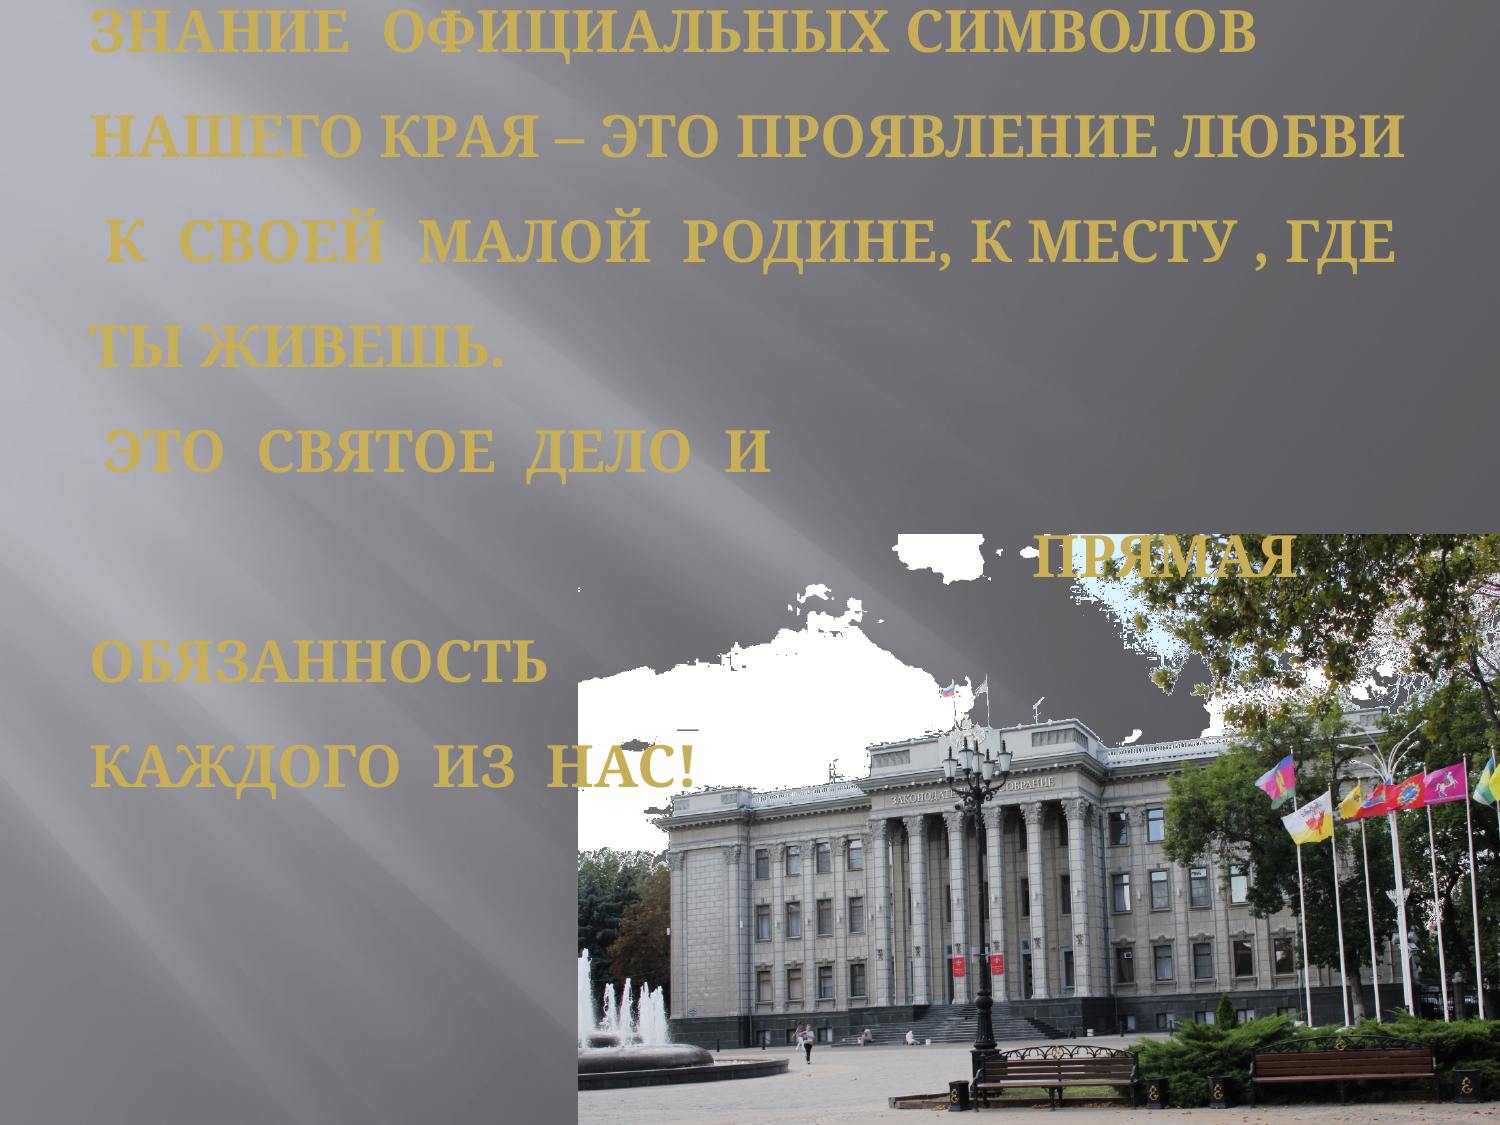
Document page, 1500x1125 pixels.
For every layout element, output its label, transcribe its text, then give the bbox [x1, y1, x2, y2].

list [578, 534, 1500, 1125]
title Знание официальных символов нашего края – это проявление любви к своей малой родине, к месту , где ты живешь. Это святое дело и прямая обязанность каждого из нас! [75, 0, 1425, 669]
